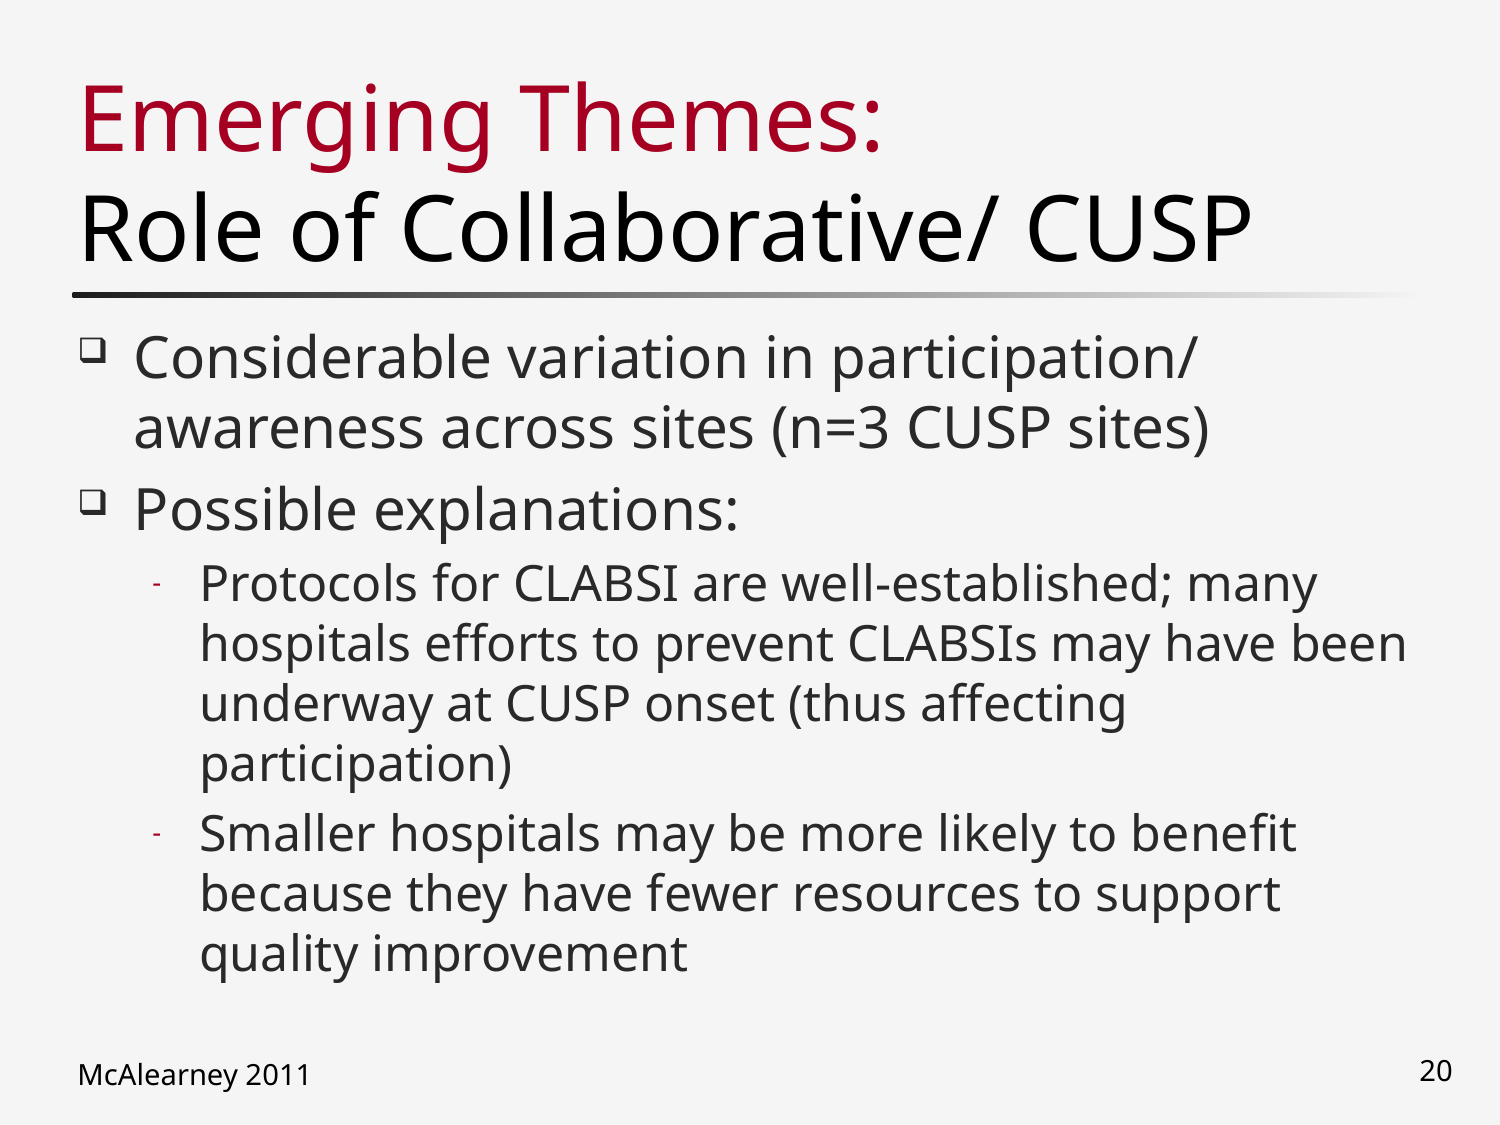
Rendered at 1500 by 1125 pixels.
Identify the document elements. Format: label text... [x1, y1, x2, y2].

list Considerable variation in participation/ awareness across sites (n=3 CUSP sites) Possible explanations: Protocols for CLABSI are well-established; many hospitals efforts to prevent CLABSIs may have been underway at CUSP onset (thus affecting participation) Smaller hospitals may be more likely to benefit because they have fewer resources to support quality improvement [62, 312, 1426, 1025]
footer McAlearney 2011 [62, 1023, 1076, 1100]
title Emerging Themes: Role of Collaborative/ CUSP [62, 49, 1342, 291]
slide_number 20 [1154, 1023, 1468, 1100]
